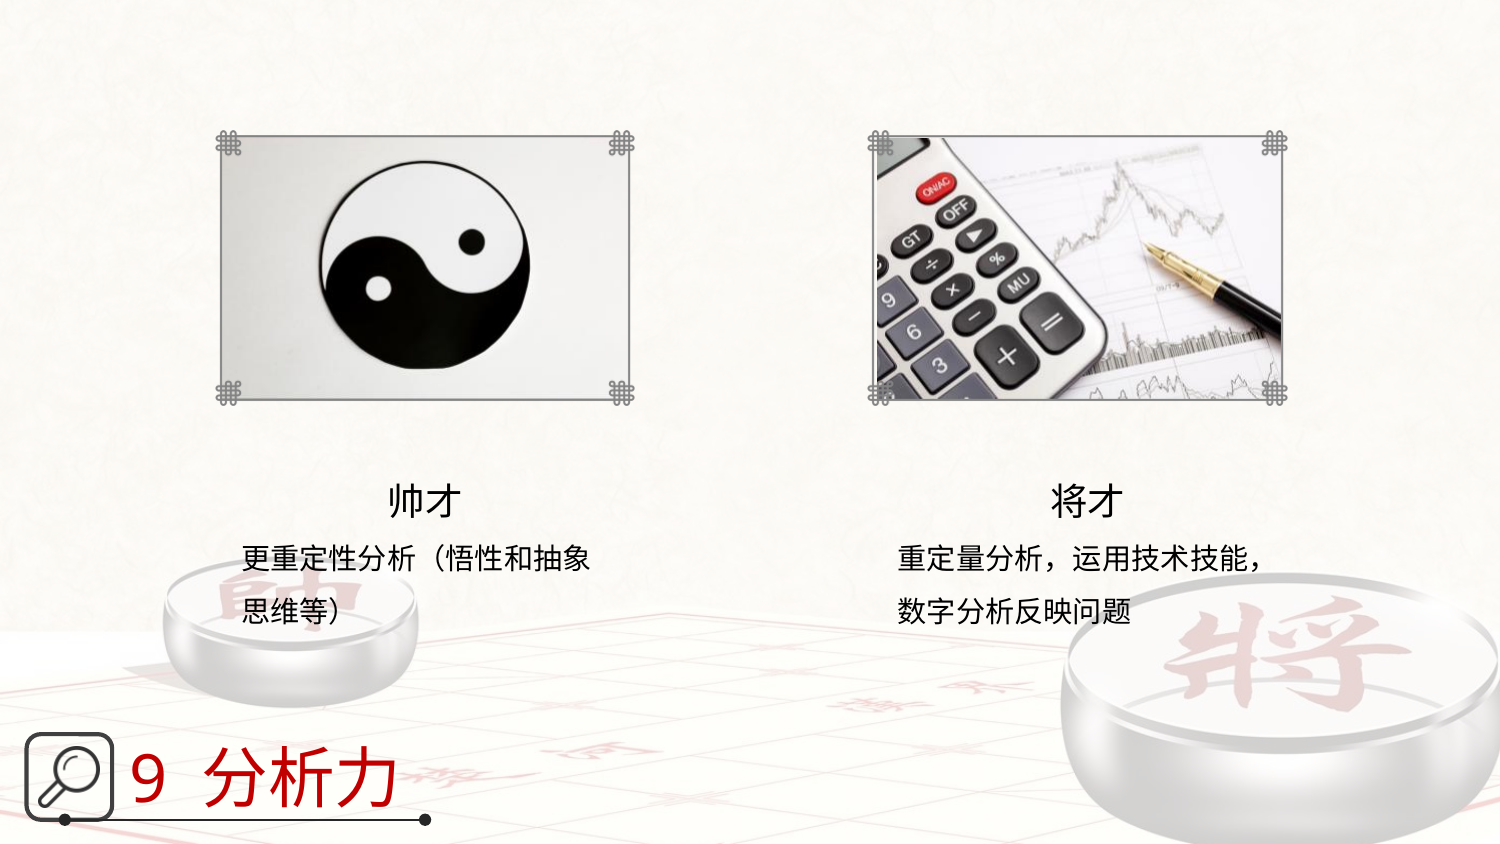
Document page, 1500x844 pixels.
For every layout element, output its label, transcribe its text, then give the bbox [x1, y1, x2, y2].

text_box [24, 732, 115, 822]
text_box 9 分析力 [115, 728, 420, 818]
picture [861, 126, 1294, 411]
text_box 将才 重定量分析，运用技术技能，数字分析反映问题 [882, 425, 1294, 636]
picture [209, 126, 642, 411]
picture [38, 746, 101, 808]
text_box 帅才 更重定性分析（悟性和抽象思维等） [226, 425, 624, 636]
